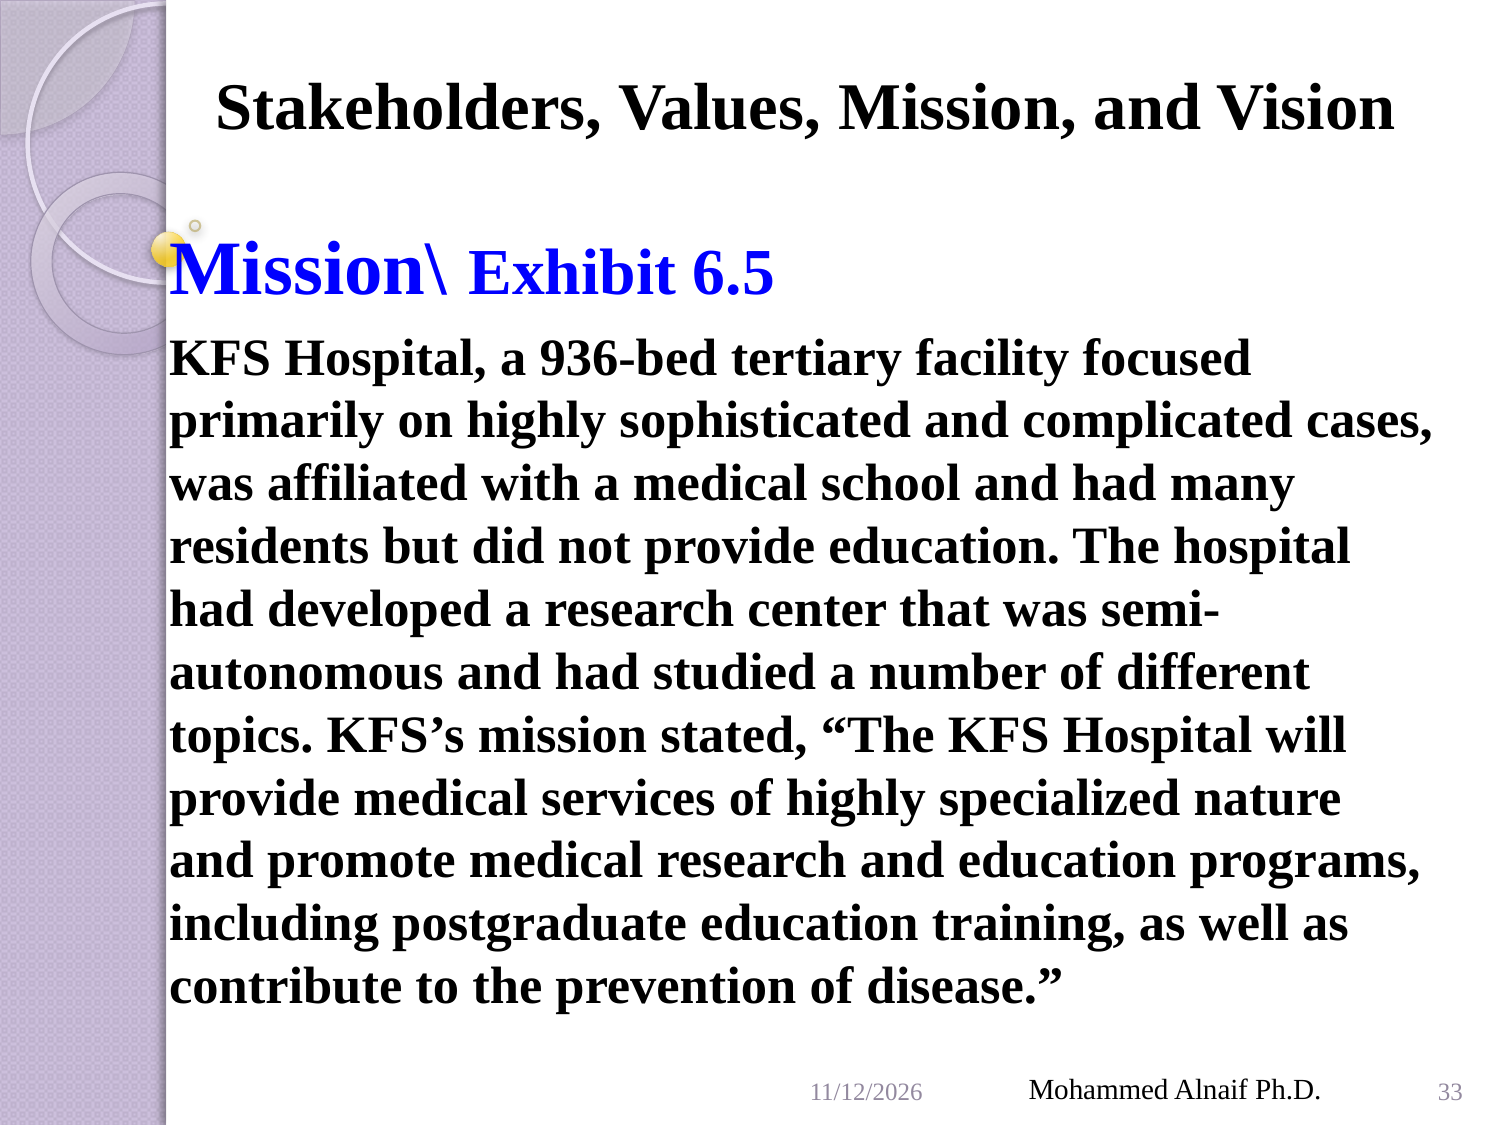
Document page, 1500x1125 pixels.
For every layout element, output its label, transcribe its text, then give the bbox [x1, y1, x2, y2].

title Stakeholders, Values, Mission, and Vision [162, 37, 1450, 150]
footer Mohammed Alnaif Ph.D. [937, 1038, 1413, 1113]
subtitle Mission\ Exhibit 6.5 KFS Hospital, a 936-bed tertiary facility focused primarily on highly sophisticated and complicated cases, was affiliated with a medical school and had many residents but did not provide education. The hospital had developed a research center that was semi-autonomous and had studied a number of different topics. KFS’s mission stated, “The KFS Hospital will provide medical services of highly specialized nature and promote medical research and education programs, including postgraduate education training, as well as contribute to the prevention of disease.” [150, 212, 1450, 1038]
slide_number 33 [1413, 1034, 1488, 1113]
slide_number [587, 1038, 937, 1113]
